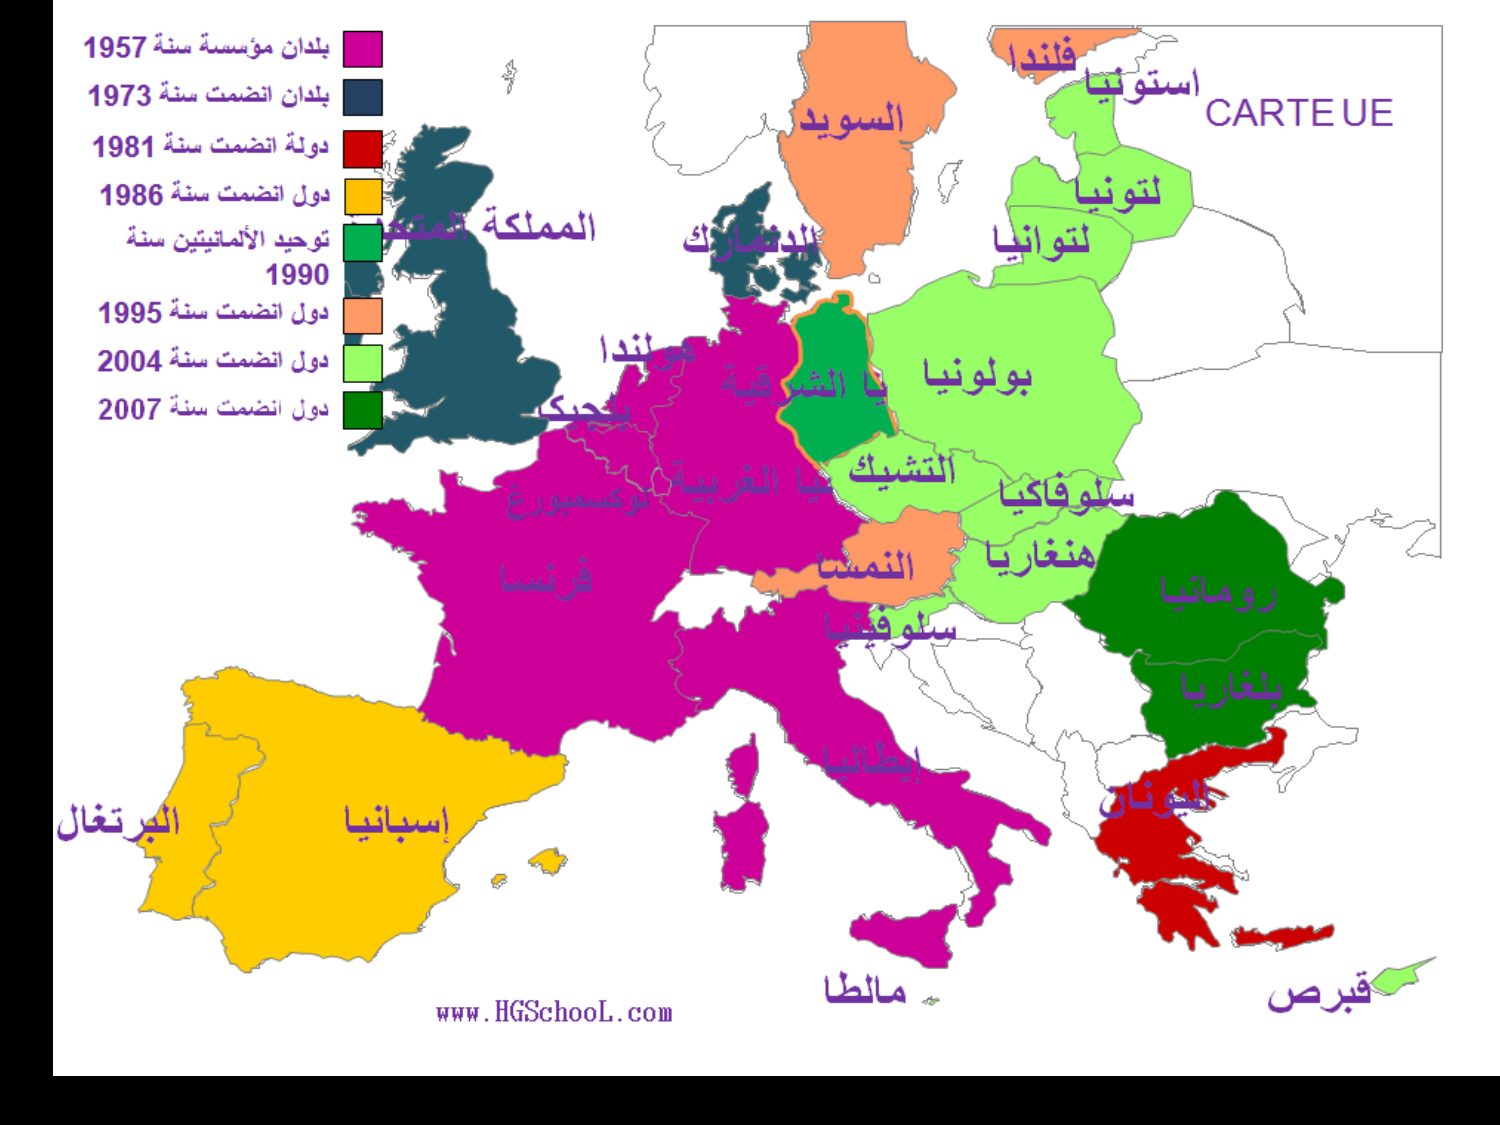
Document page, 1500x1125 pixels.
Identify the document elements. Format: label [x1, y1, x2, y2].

list [52, 0, 1500, 1077]
